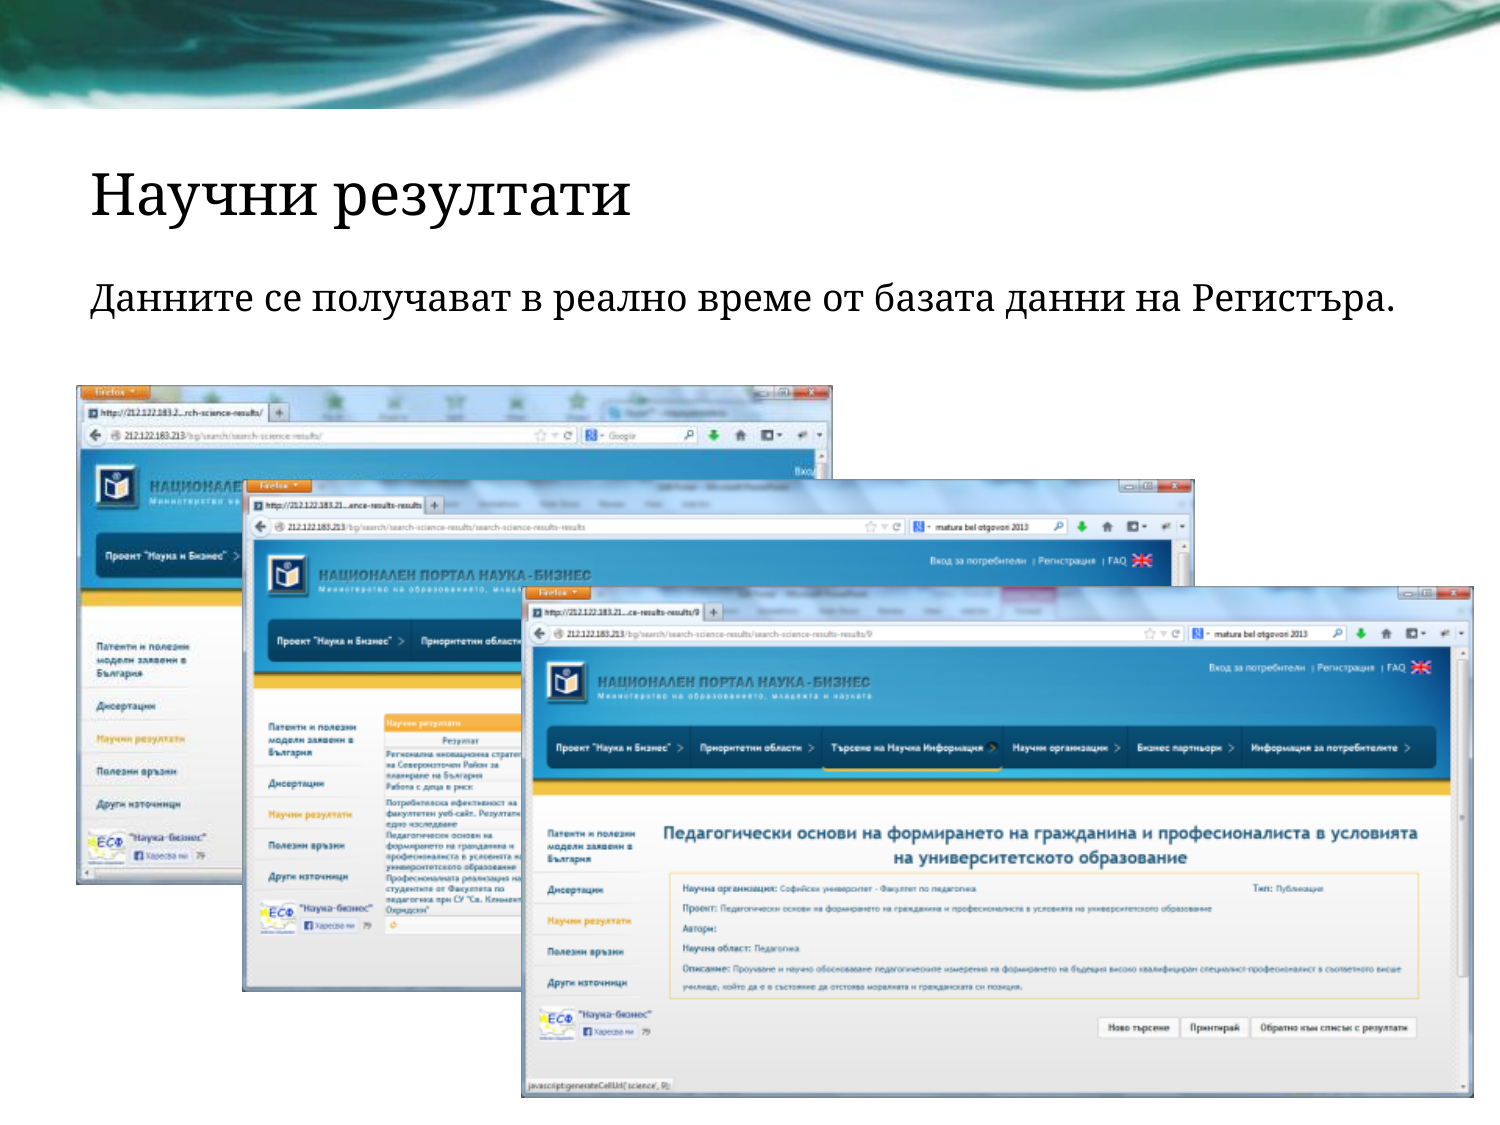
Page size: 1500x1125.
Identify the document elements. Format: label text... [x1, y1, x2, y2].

title Научни резултати [75, 149, 1425, 243]
picture [76, 385, 1474, 1099]
picture [0, 0, 1500, 109]
list Данните се получават в реално време от базата данни на Регистъра. [75, 243, 1500, 386]
